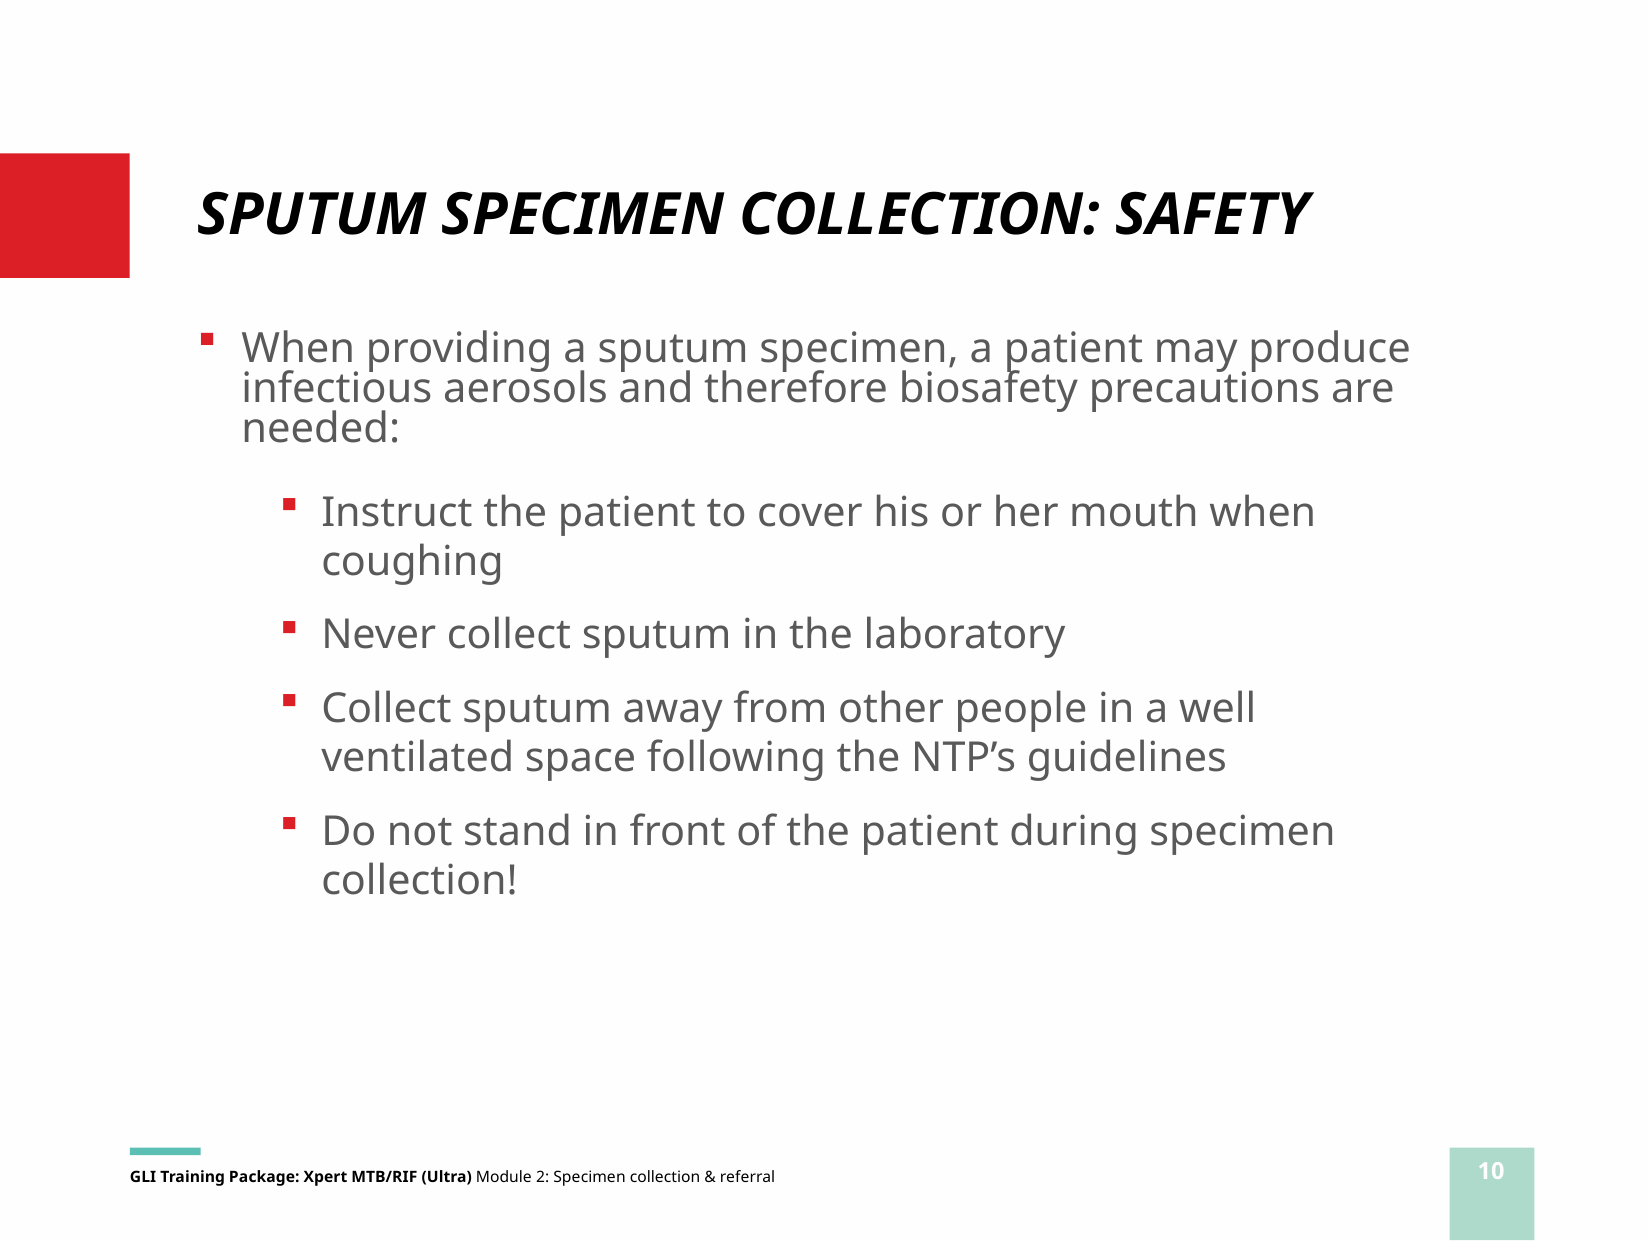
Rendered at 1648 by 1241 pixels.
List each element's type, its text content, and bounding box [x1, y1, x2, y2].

list When providing a sputum specimen, a patient may produce infectious aerosols and therefore biosafety precautions are needed: Instruct the patient to cover his or her mouth when coughing Never collect sputum in the laboratory Collect sputum away from other people in a well ventilated space following the NTP’s guidelines Do not stand in front of the patient during specimen collection! [197, 330, 1450, 1087]
title SPUTUM SPECIMEN COLLECTION: SAFETY [197, 153, 1450, 278]
